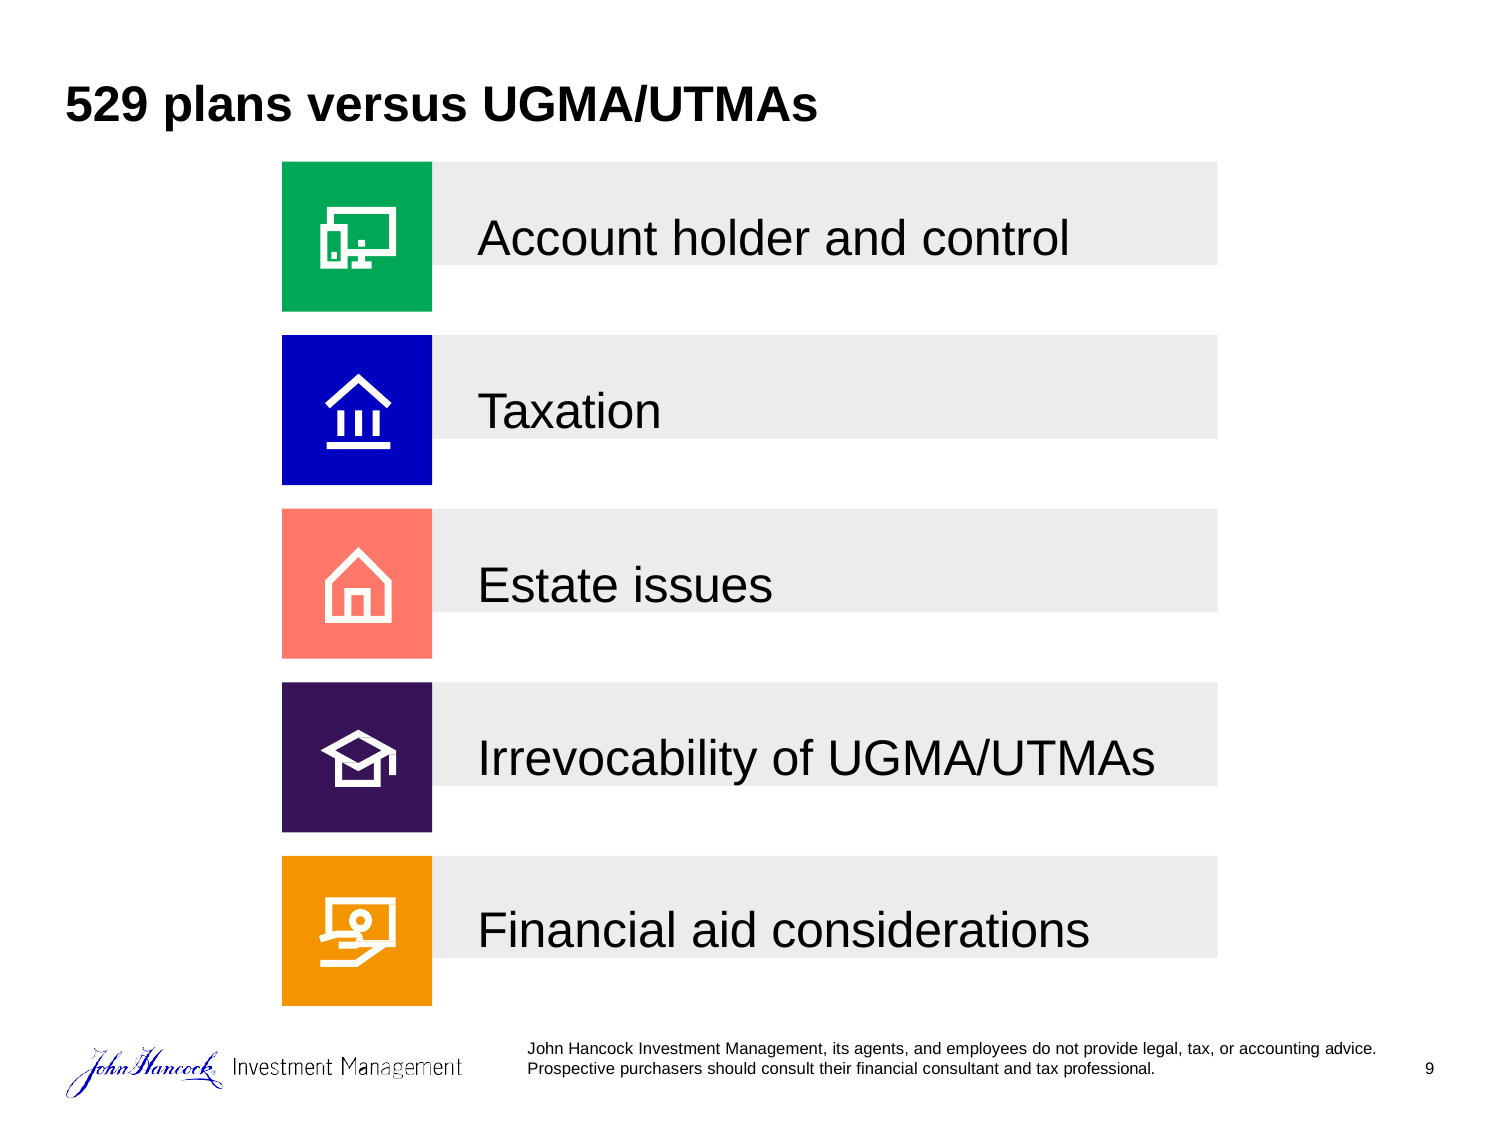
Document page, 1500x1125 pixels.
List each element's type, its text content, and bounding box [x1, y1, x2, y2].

text_box 9 [1422, 1056, 1437, 1078]
text_box Account holder and control [435, 161, 1218, 266]
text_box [281, 508, 433, 659]
text_box Taxation [435, 335, 1218, 439]
picture [445, 1058, 462, 1075]
text_box Financial aid considerations [433, 855, 1218, 958]
picture [342, 1057, 356, 1075]
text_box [281, 855, 433, 1007]
title 529 plans versus UGMA/UTMAs [63, 69, 1350, 260]
text_box Estate issues [433, 508, 1218, 613]
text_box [281, 161, 433, 312]
picture [416, 1062, 431, 1075]
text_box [281, 682, 433, 833]
picture [66, 1046, 223, 1098]
text_box John Hancock Investment Management, its agents, and employees do not provide legal, tax, or accounting advice. Prospective purchasers should consult their financial consultant and tax professional. [525, 1035, 1381, 1078]
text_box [281, 334, 433, 486]
picture [381, 1062, 414, 1079]
text_box Irrevocability of UGMA/UTMAs [435, 682, 1218, 786]
